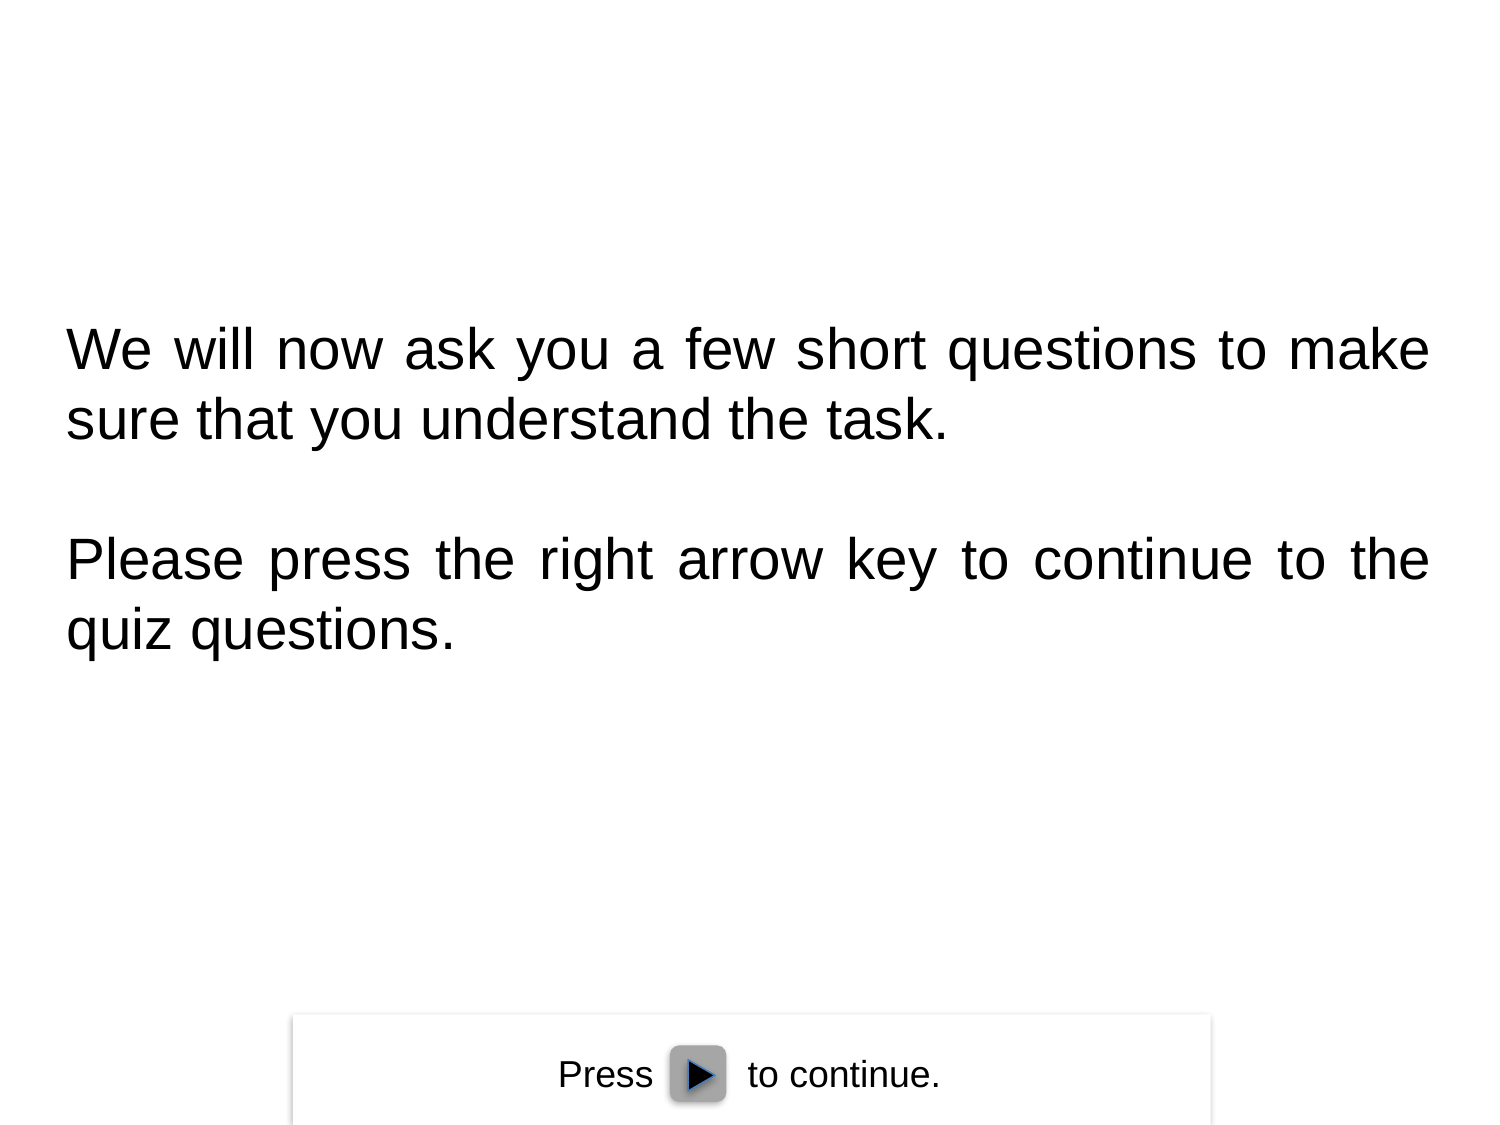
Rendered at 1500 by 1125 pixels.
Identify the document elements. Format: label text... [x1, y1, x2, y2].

text_box [292, 1014, 1212, 1125]
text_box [540, 1042, 960, 1104]
text_box We will now ask you a few short questions to make sure that you understand the task. Please press the right arrow key to continue to the quiz questions. [52, 303, 1448, 669]
